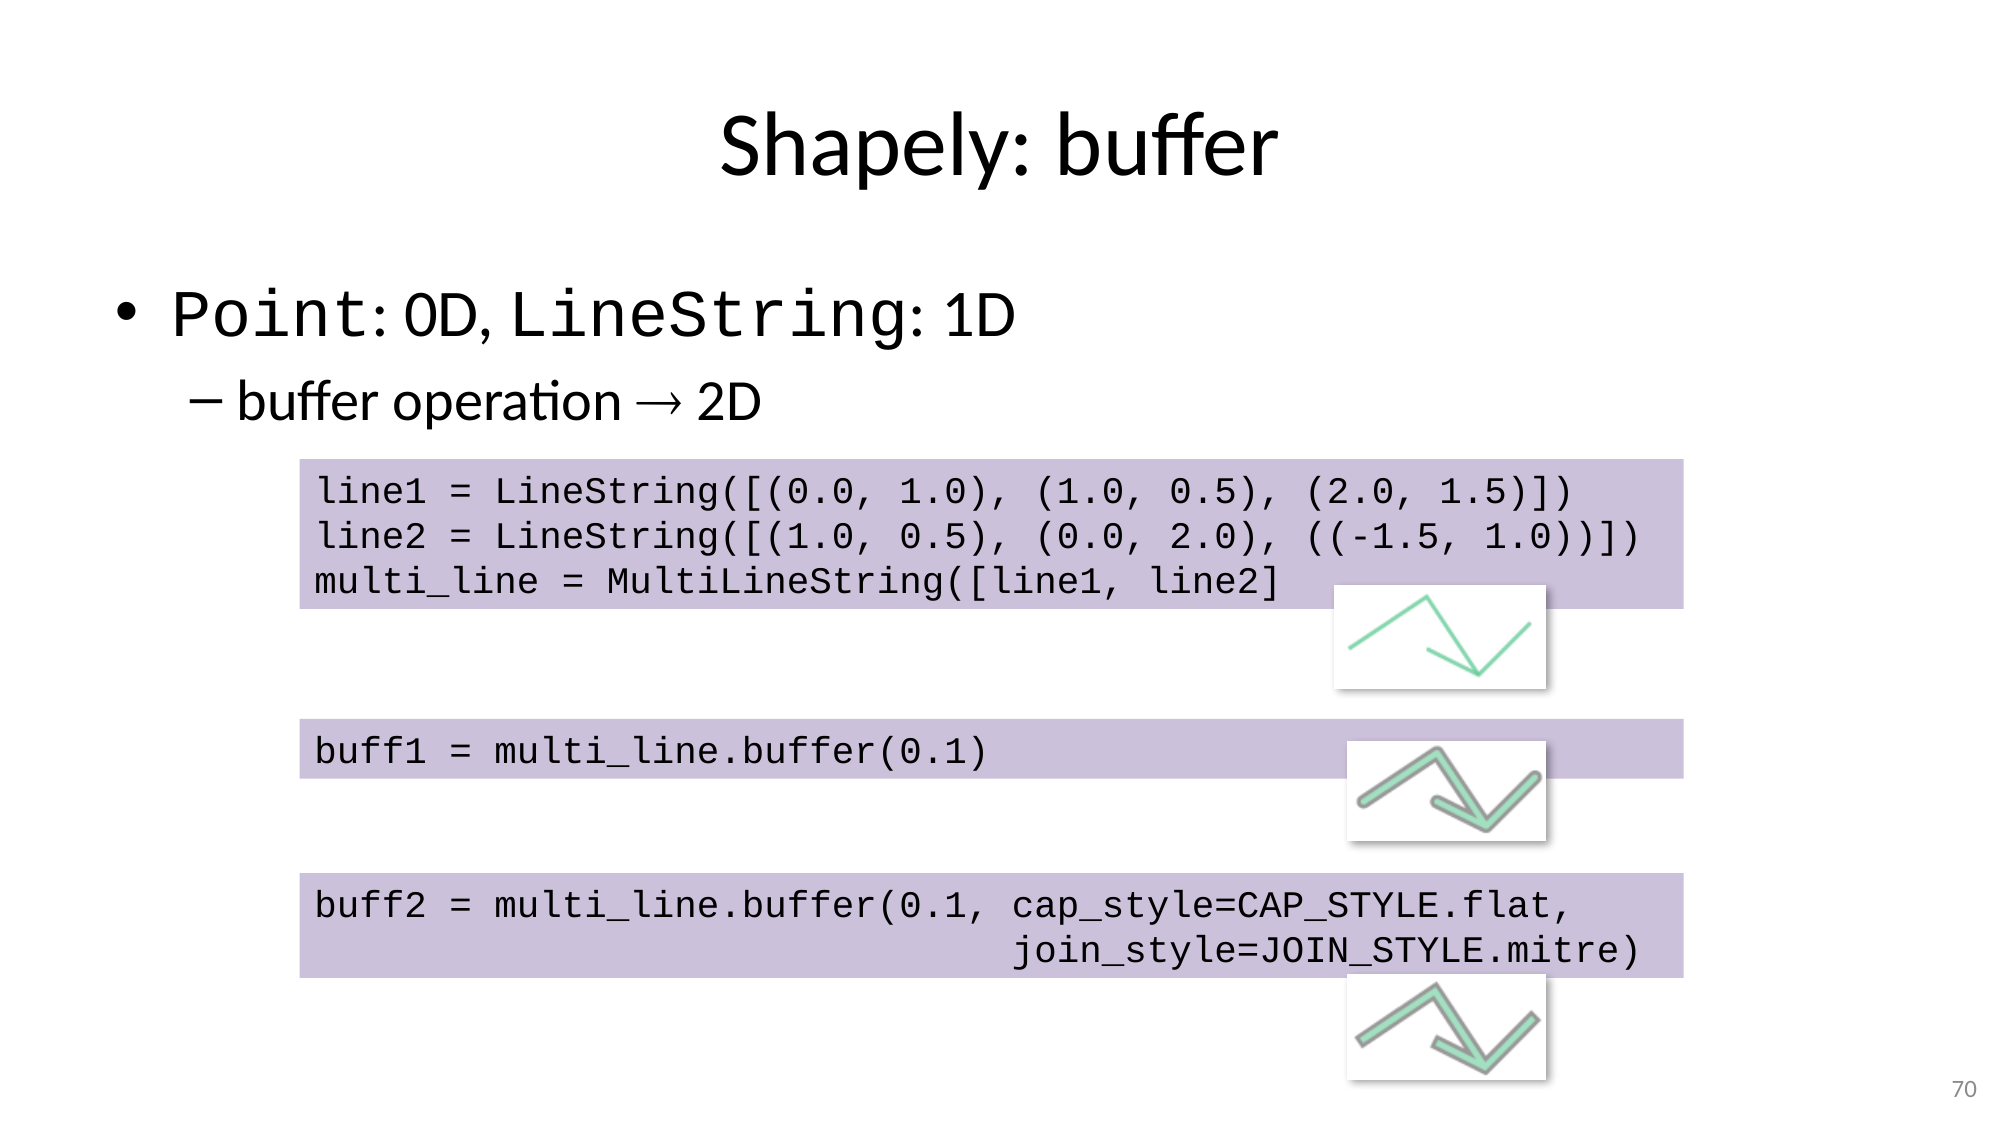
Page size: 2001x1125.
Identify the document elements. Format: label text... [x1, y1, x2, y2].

slide_number 70 [1525, 1057, 1993, 1118]
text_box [299, 872, 1684, 1080]
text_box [299, 458, 1684, 689]
title Shapely: buffer [99, 45, 1900, 233]
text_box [299, 718, 1684, 842]
list Point: 0D, LineString: 1D buffer operation  2D [99, 262, 1900, 1005]
